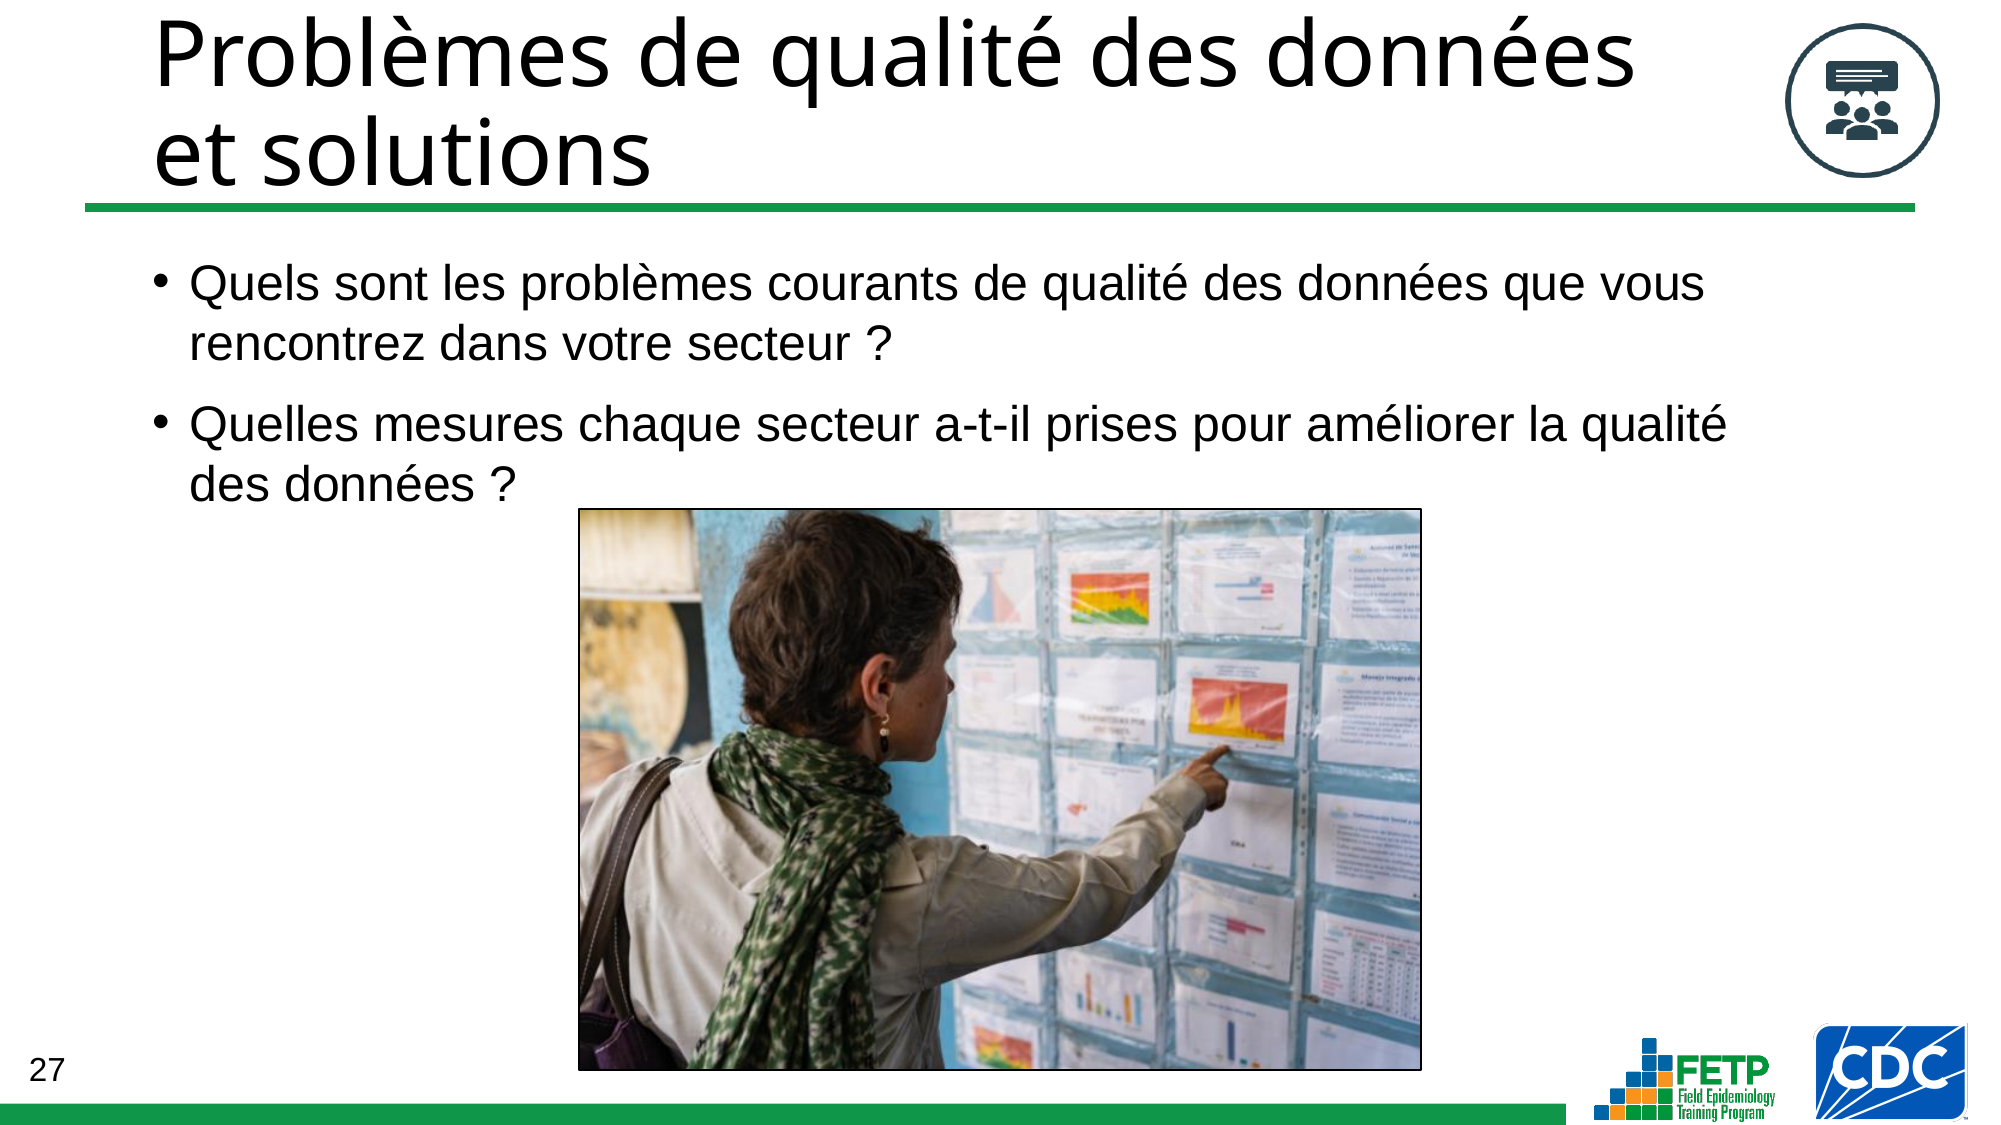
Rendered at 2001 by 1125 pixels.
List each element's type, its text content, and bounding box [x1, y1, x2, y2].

picture [1863, 23, 1940, 178]
text_box Problèmes de qualité des données et solutions [137, 0, 1863, 207]
picture [1594, 1038, 1775, 1122]
picture [1813, 1023, 1968, 1122]
picture [579, 509, 1421, 1070]
list Quels sont les problèmes courants de qualité des données que vous rencontrez dans votre secteur ? Quelles mesures chaque secteur a-t-il prises pour améliorer la qualité des données ? [137, 242, 1863, 1004]
